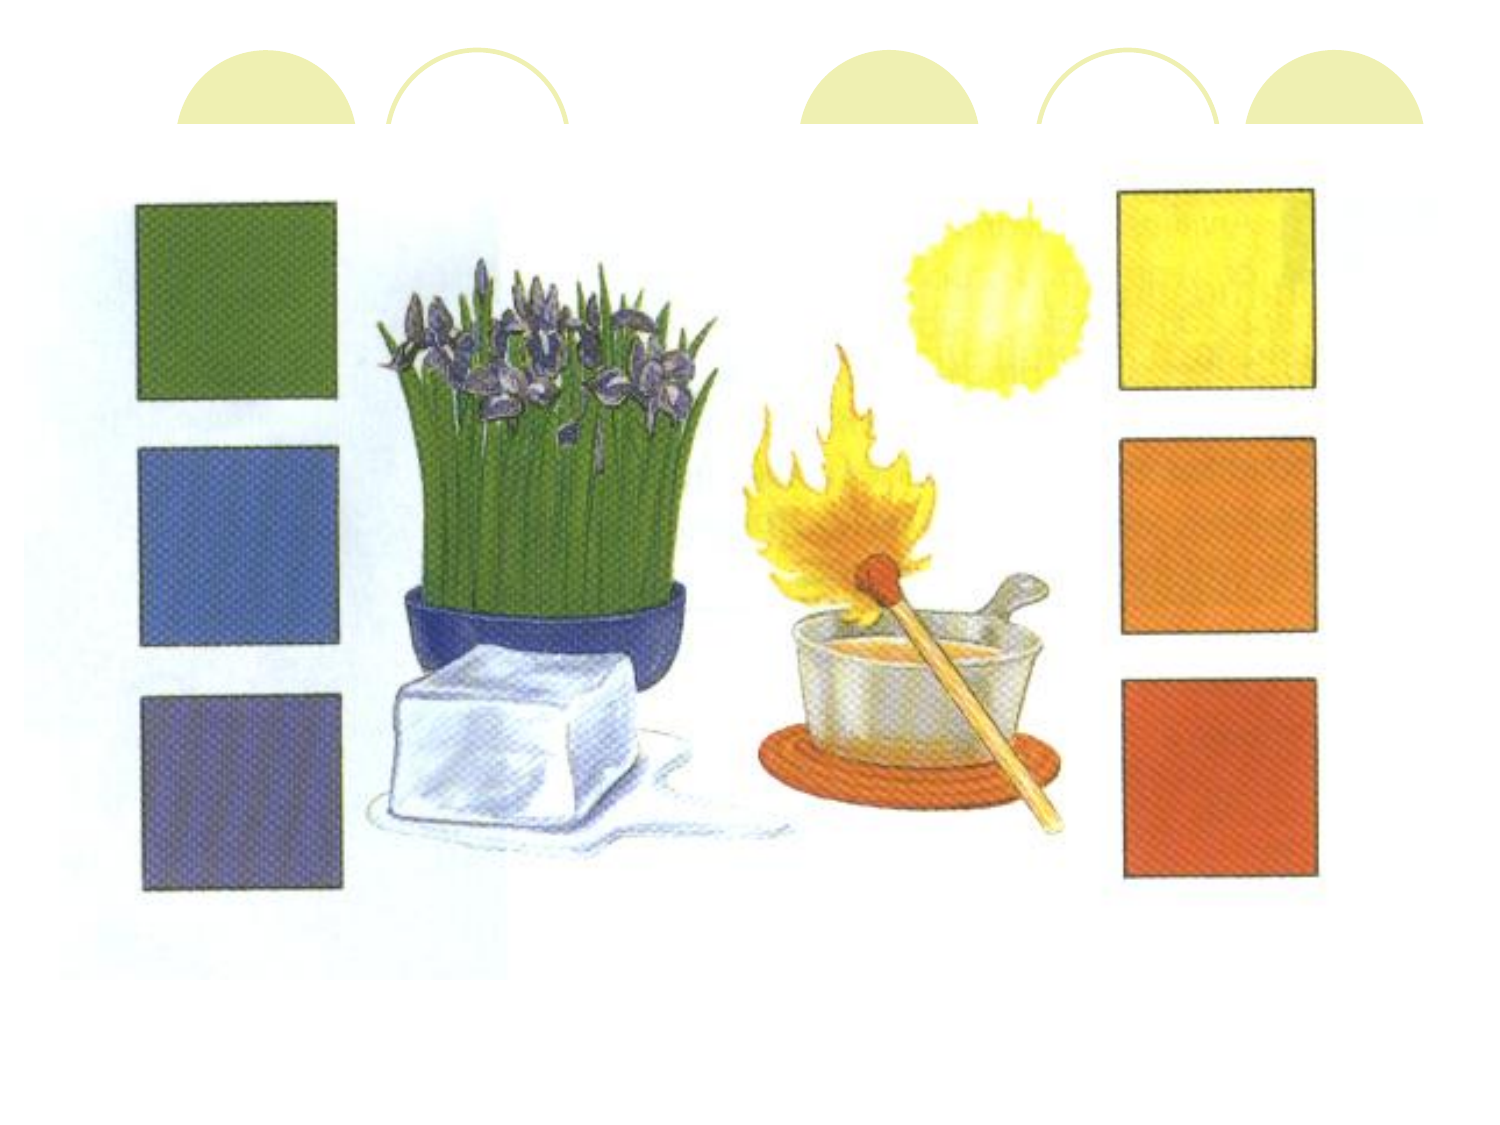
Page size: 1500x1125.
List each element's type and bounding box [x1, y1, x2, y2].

picture [24, 124, 1438, 980]
